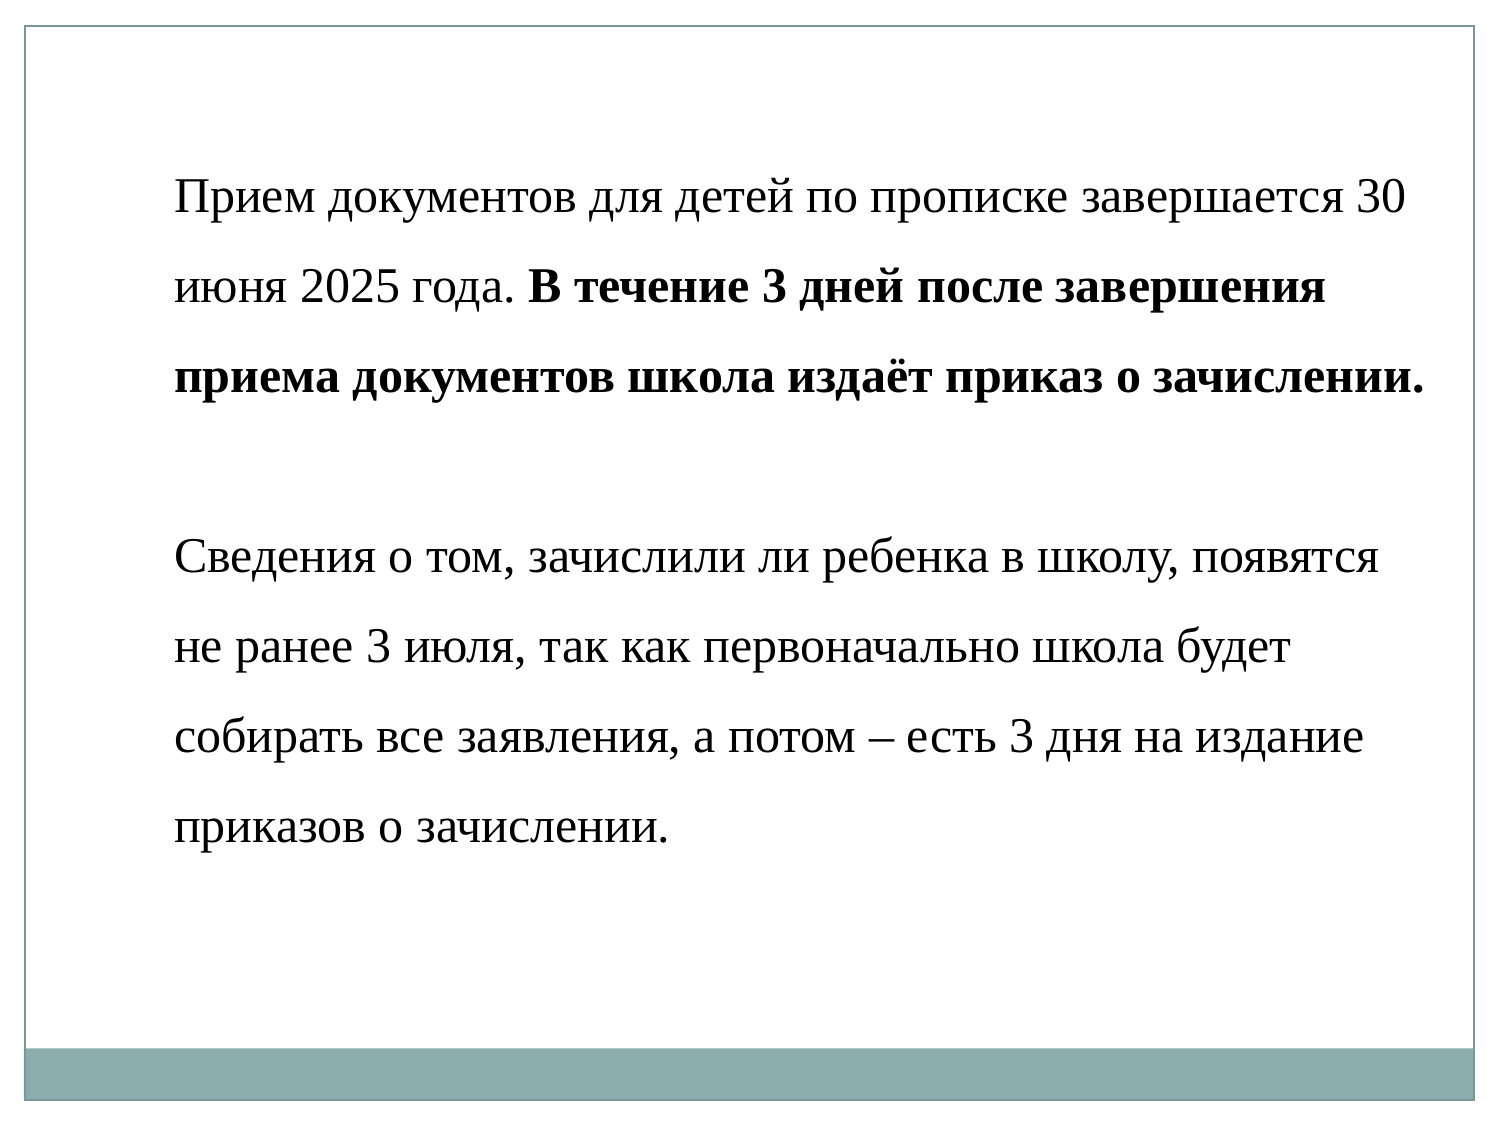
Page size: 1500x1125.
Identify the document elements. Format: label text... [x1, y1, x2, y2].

text_box Прием документов для детей по прописке завершается 30 июня 2025 года. В течение 3 дней после завершения приема документов школа издаёт приказ о зачислении. Сведения о том, зачислили ли ребенка в школу, появятся не ранее 3 июля, так как первоначально школа будет собирать все заявления, а потом – есть 3 дня на издание приказов о зачислении. [159, 125, 1447, 981]
